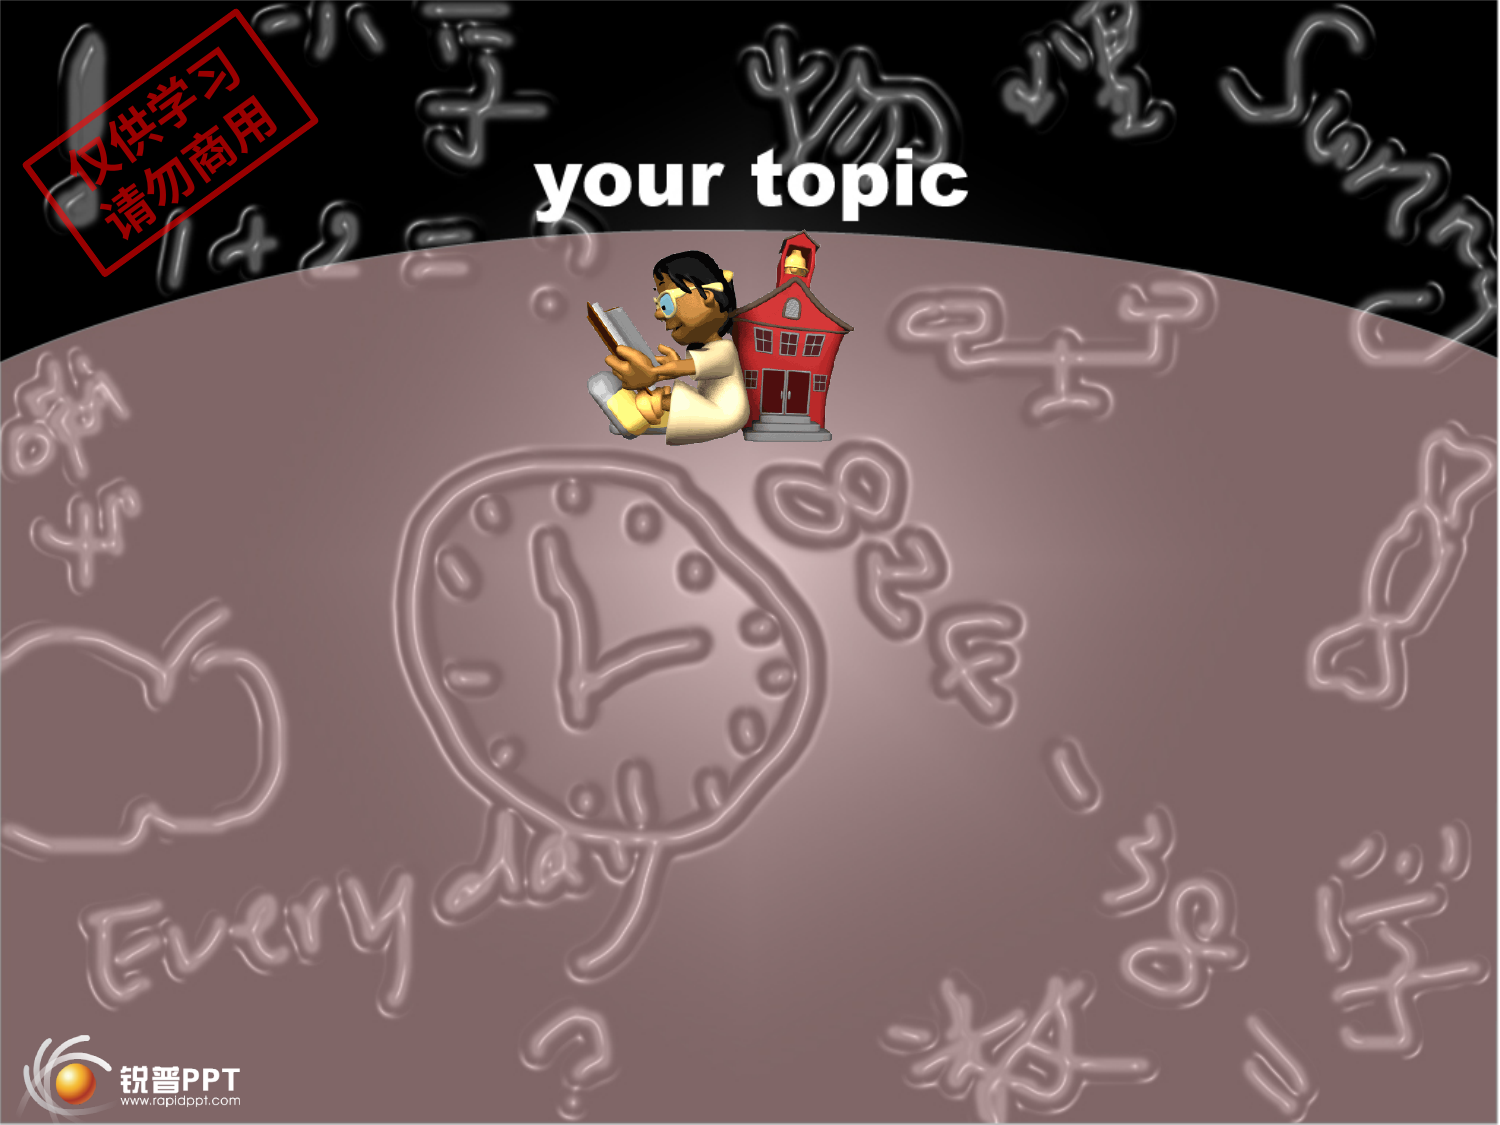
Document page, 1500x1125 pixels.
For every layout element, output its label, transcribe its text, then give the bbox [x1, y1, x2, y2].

text_box 仅供学习 请勿商用 [25, 11, 316, 274]
picture [0, 0, 1500, 1125]
